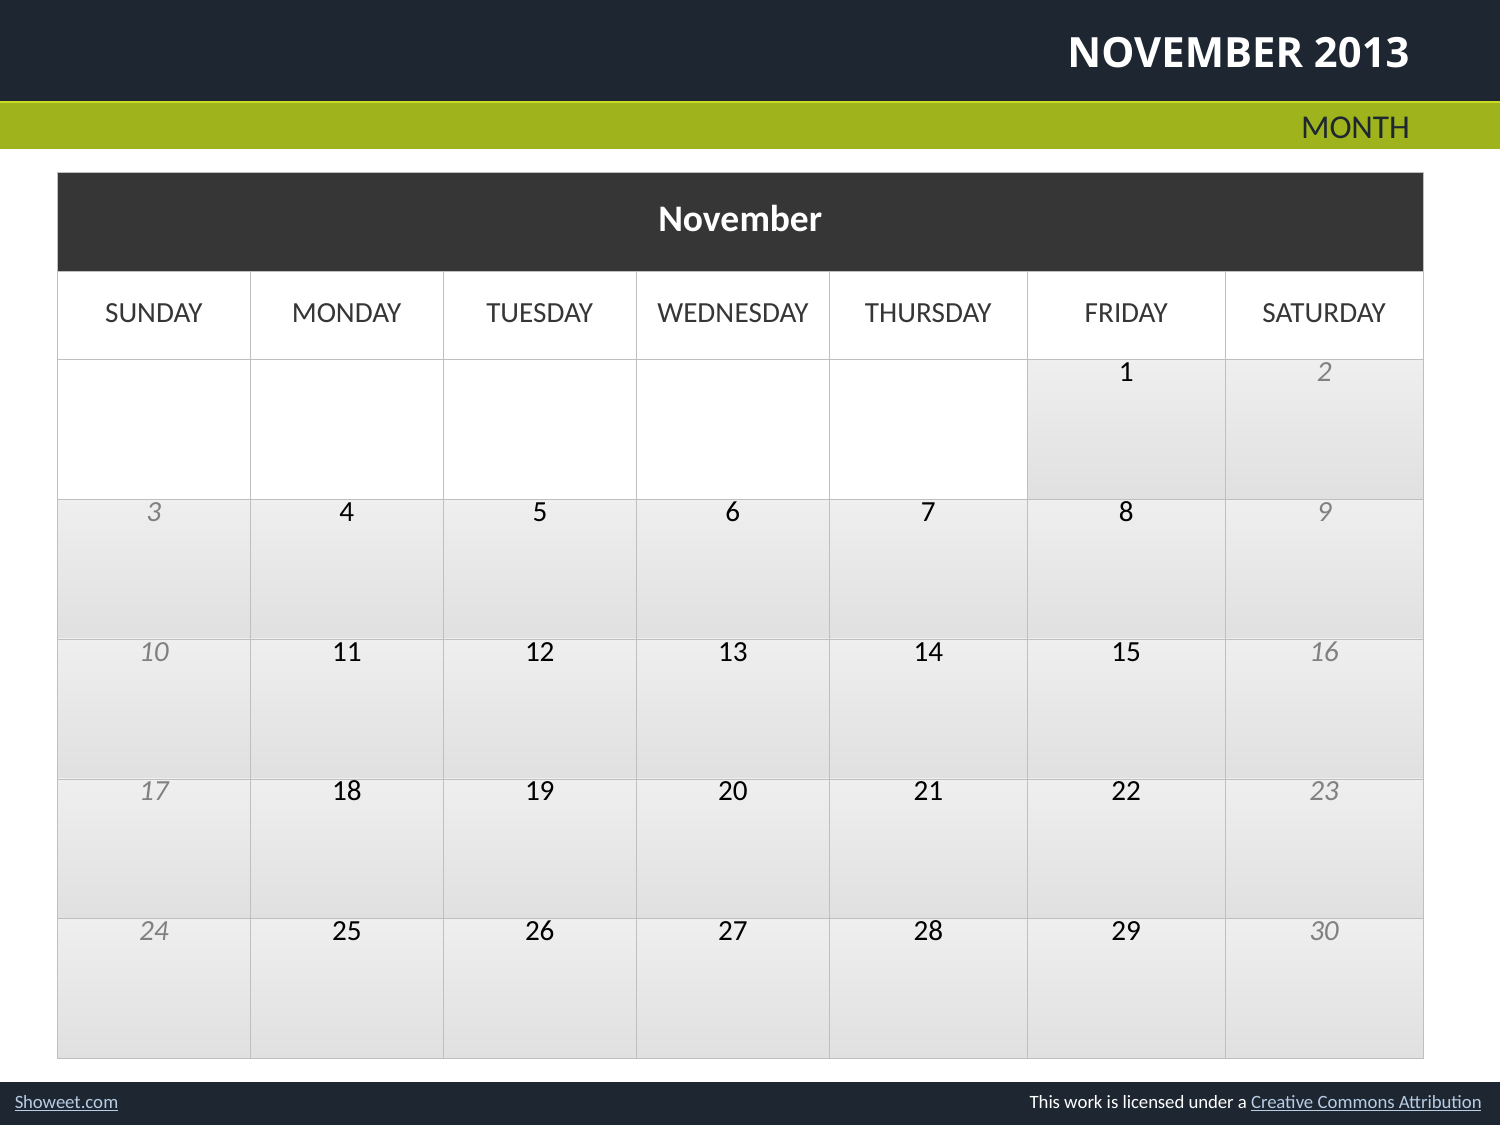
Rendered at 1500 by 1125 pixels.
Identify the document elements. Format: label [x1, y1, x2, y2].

table_cell [1226, 360, 1423, 499]
table_cell [444, 780, 636, 918]
subtitle [478, 102, 1425, 149]
table_cell [1028, 640, 1225, 779]
title [478, 0, 1425, 102]
table_header [58, 173, 1423, 271]
table_cell [58, 640, 250, 779]
table_cell [251, 919, 443, 1058]
table_cell [251, 780, 443, 918]
table_cell [444, 919, 636, 1058]
table_cell [830, 272, 1027, 359]
table_cell [251, 272, 443, 359]
table_cell [1028, 919, 1225, 1058]
table_cell [1226, 640, 1423, 779]
table_cell [58, 272, 250, 359]
table_cell [830, 360, 1027, 499]
table_cell [1226, 780, 1423, 918]
table_cell [251, 360, 443, 499]
table_cell [637, 500, 829, 639]
table_cell [637, 780, 829, 918]
table_cell [1028, 272, 1225, 359]
table_cell [58, 919, 250, 1058]
table_cell [1028, 500, 1225, 639]
table_cell [444, 360, 636, 499]
table_cell [58, 500, 250, 639]
table_cell [1028, 780, 1225, 918]
table_cell [830, 780, 1027, 918]
table_cell [1226, 272, 1423, 359]
table_cell [444, 500, 636, 639]
table_cell [637, 272, 829, 359]
table_cell [637, 919, 829, 1058]
table_cell [444, 640, 636, 779]
table_cell [251, 500, 443, 639]
table_cell [637, 360, 829, 499]
table_cell [1226, 500, 1423, 639]
table_cell [830, 640, 1027, 779]
table_cell [830, 500, 1027, 639]
table_cell [637, 640, 829, 779]
table_cell [1226, 919, 1423, 1058]
table_cell [830, 919, 1027, 1058]
table_cell [444, 272, 636, 359]
table_cell [1028, 360, 1225, 499]
table_cell [58, 360, 250, 499]
table_cell [251, 640, 443, 779]
table_cell [58, 780, 250, 918]
